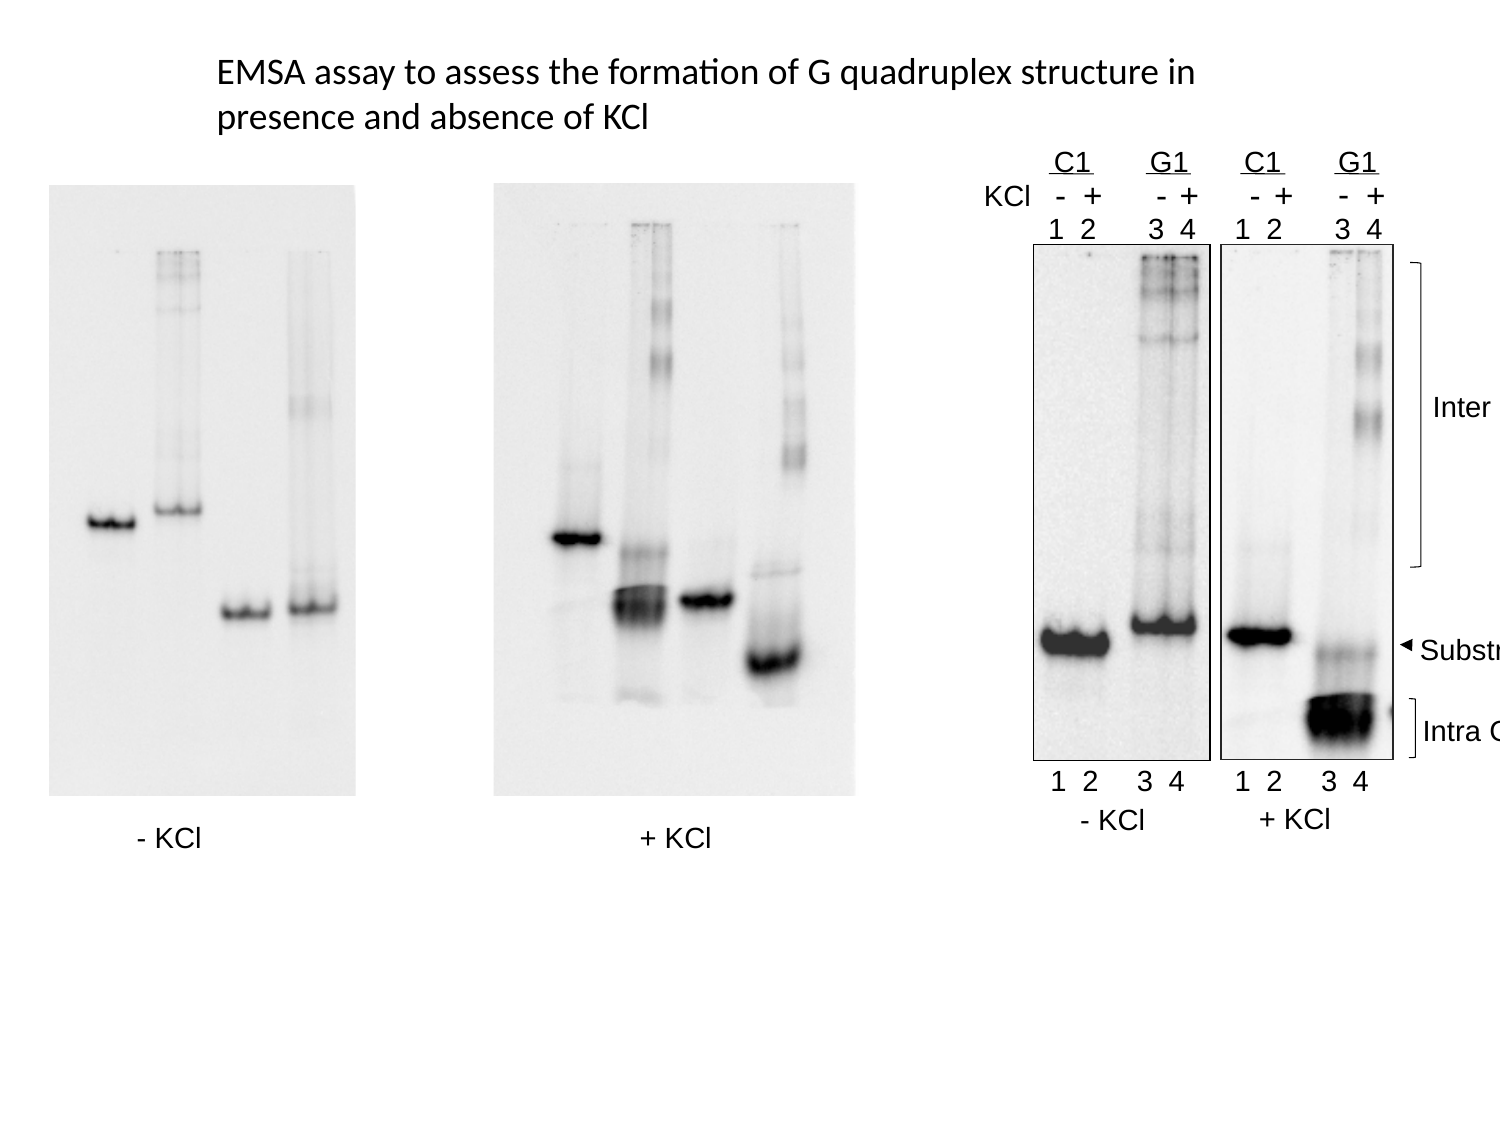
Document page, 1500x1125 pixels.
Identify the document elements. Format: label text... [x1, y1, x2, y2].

text_box + KCl [624, 811, 727, 862]
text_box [968, 135, 1500, 844]
text_box EMSA assay to assess the formation of G quadruplex structure in presence and absence of KCl [201, 39, 1275, 145]
text_box - KCl [121, 811, 218, 862]
picture [49, 185, 356, 796]
picture [493, 183, 859, 796]
